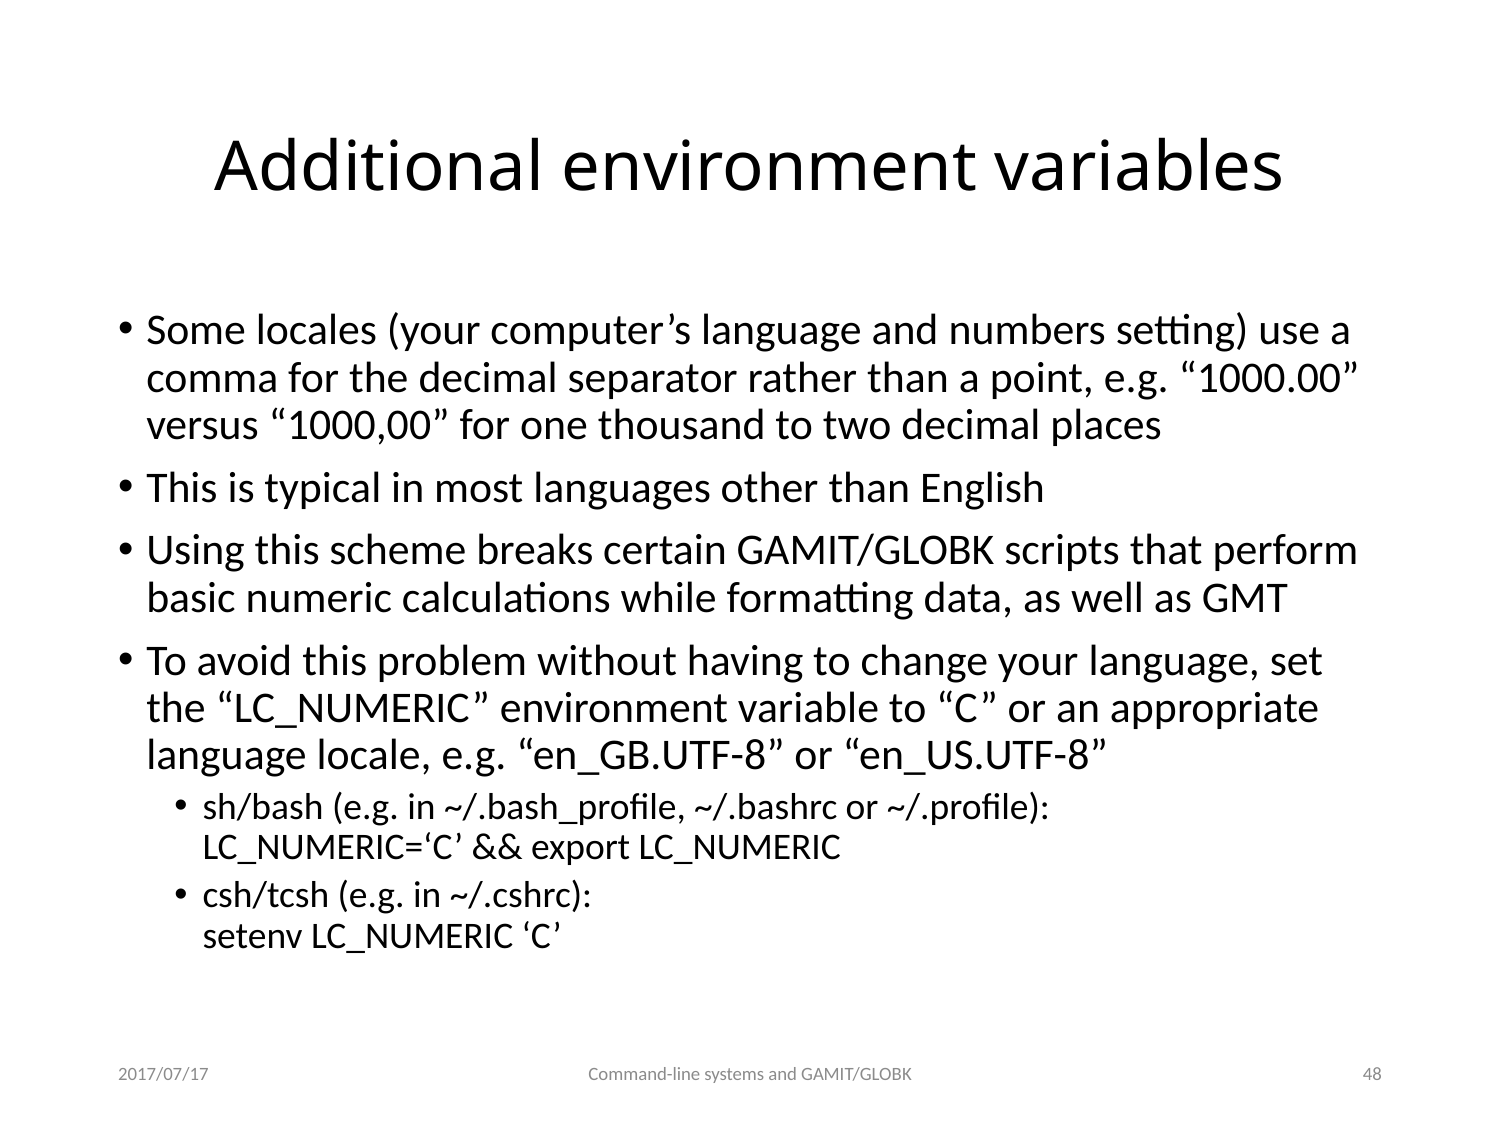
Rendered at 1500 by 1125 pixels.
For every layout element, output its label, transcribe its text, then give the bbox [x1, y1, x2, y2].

footer Command-line systems and GAMIT/GLOBK [496, 1042, 1004, 1103]
title Additional environment variables [103, 59, 1397, 278]
list Some locales (your computer’s language and numbers setting) use a comma for the decimal separator rather than a point, e.g. “1000.00” versus “1000,00” for one thousand to two decimal places This is typical in most languages other than English Using this scheme breaks certain GAMIT/GLOBK scripts that perform basic numeric calculations while formatting data, as well as GMT To avoid this problem without having to change your language, set the “LC_NUMERIC” environment variable to “C” or an appropriate language locale, e.g. “en_GB.UTF-8” or “en_US.UTF-8” sh/bash (e.g. in ~/.bash_profile, ~/.bashrc or ~/.profile): LC_NUMERIC=‘C’ && export LC_NUMERIC csh/tcsh (e.g. in ~/.cshrc): setenv LC_NUMERIC ‘C’ [103, 299, 1397, 1014]
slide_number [103, 1042, 441, 1103]
slide_number 47 [1059, 1042, 1397, 1103]
